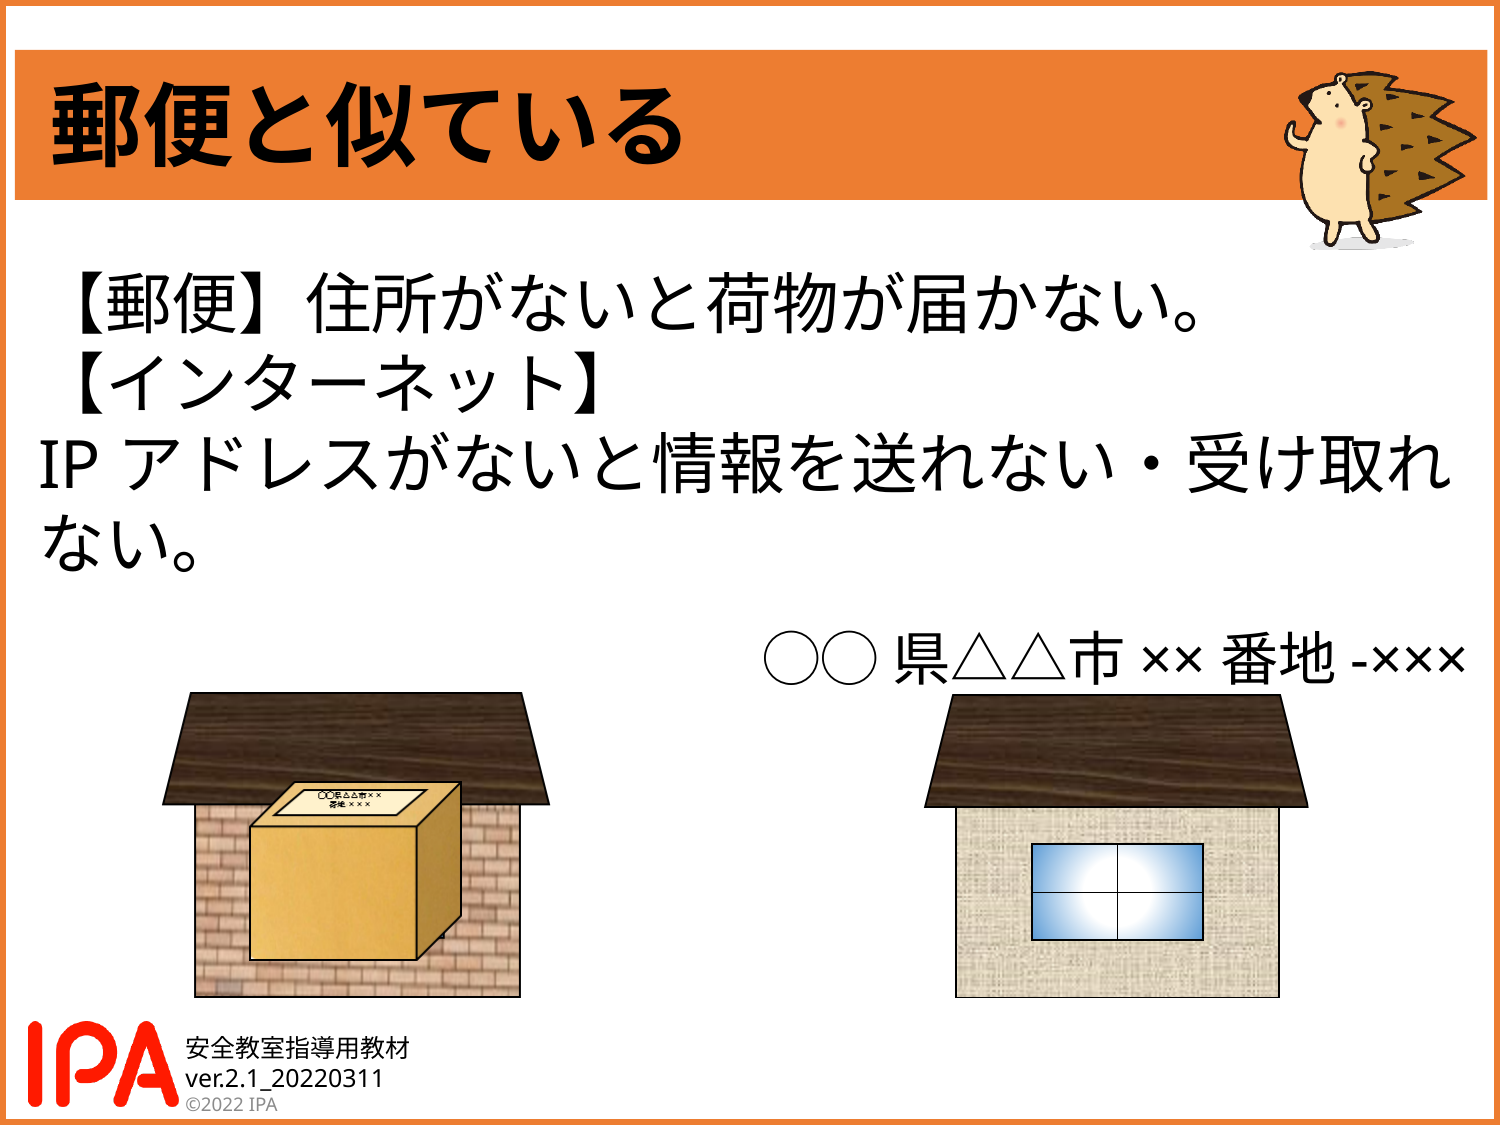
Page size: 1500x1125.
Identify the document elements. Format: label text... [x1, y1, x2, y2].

text_box ◯◯県△△市××番地-××× [731, 615, 1500, 700]
picture [161, 692, 551, 998]
picture [1284, 71, 1477, 250]
text_box 【郵便】住所がないと荷物が届かない。 【インターネット】 IPアドレスがないと情報を送れない・受け取れない。 [23, 254, 1469, 589]
picture [923, 694, 1309, 998]
title 郵便と似ている [35, 65, 1341, 195]
picture [28, 1021, 179, 1107]
